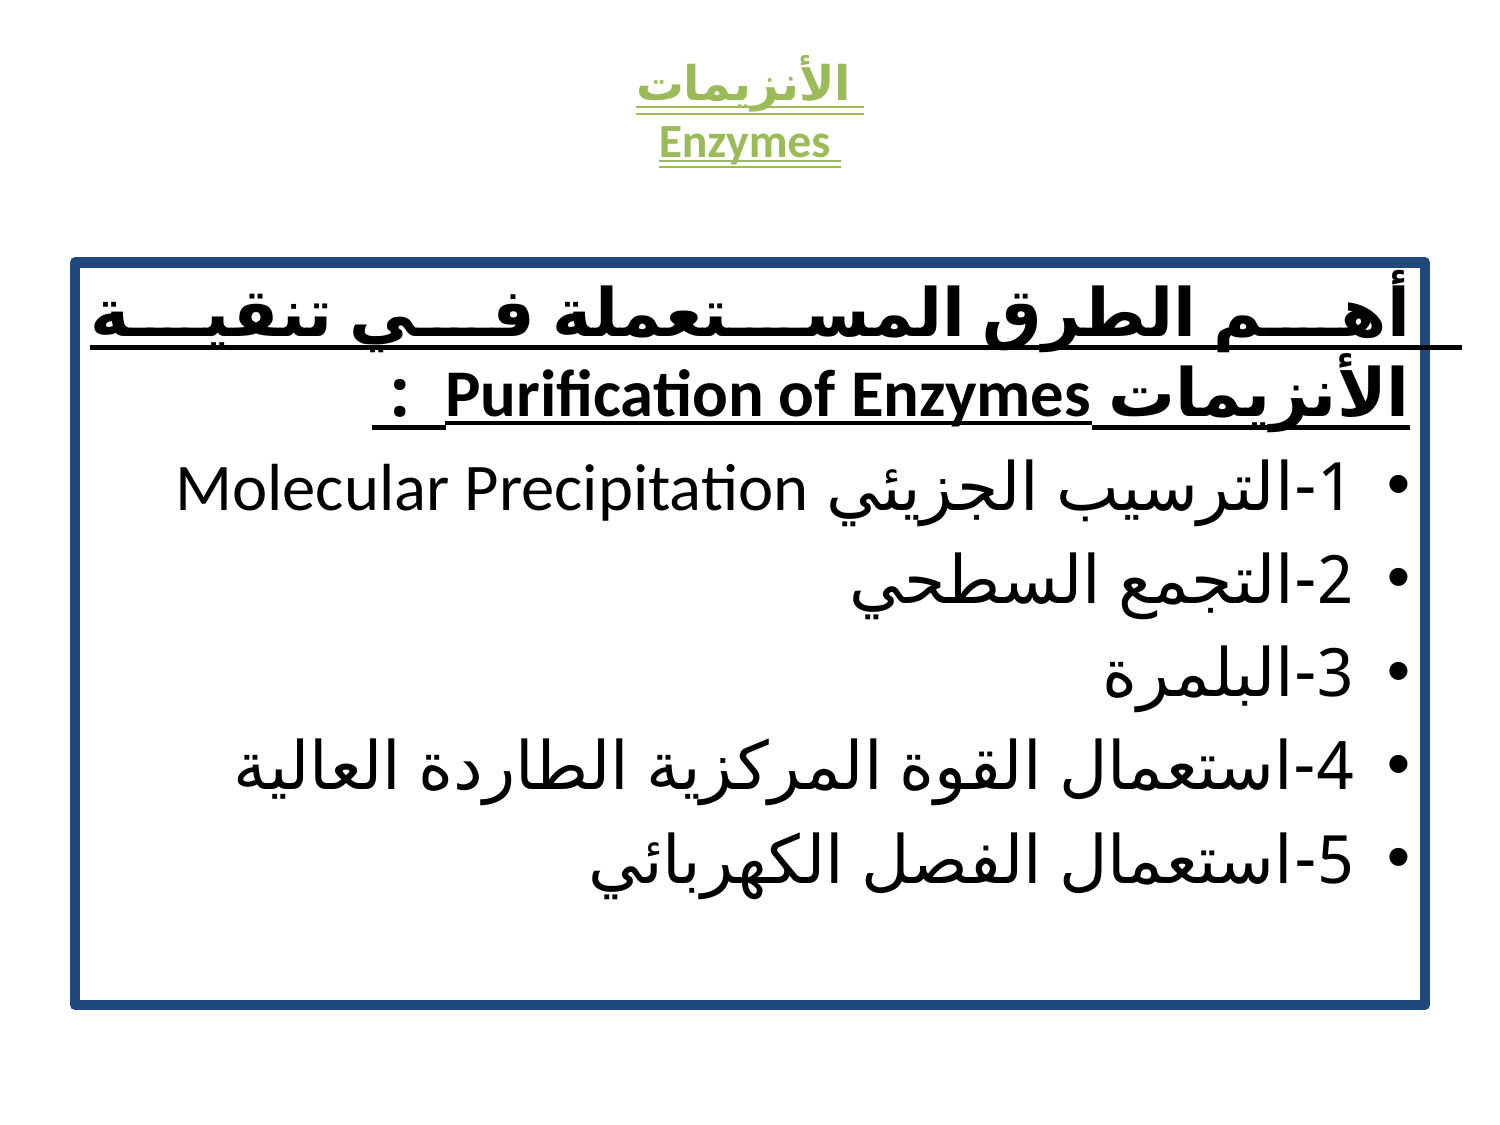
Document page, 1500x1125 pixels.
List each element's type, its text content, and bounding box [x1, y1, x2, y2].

list أهم الطرق المستعملة في تنقية الأنزيمات Purification of Enzymes : 1-الترسيب الجزيئي Molecular Precipitation 2-التجمع السطحي 3-البلمرة 4-استعمال القوة المركزية الطاردة العالية 5-استعمال الفصل الكهربائي [75, 262, 1425, 1005]
title الأنزيمات Enzymes [75, 45, 1425, 233]
